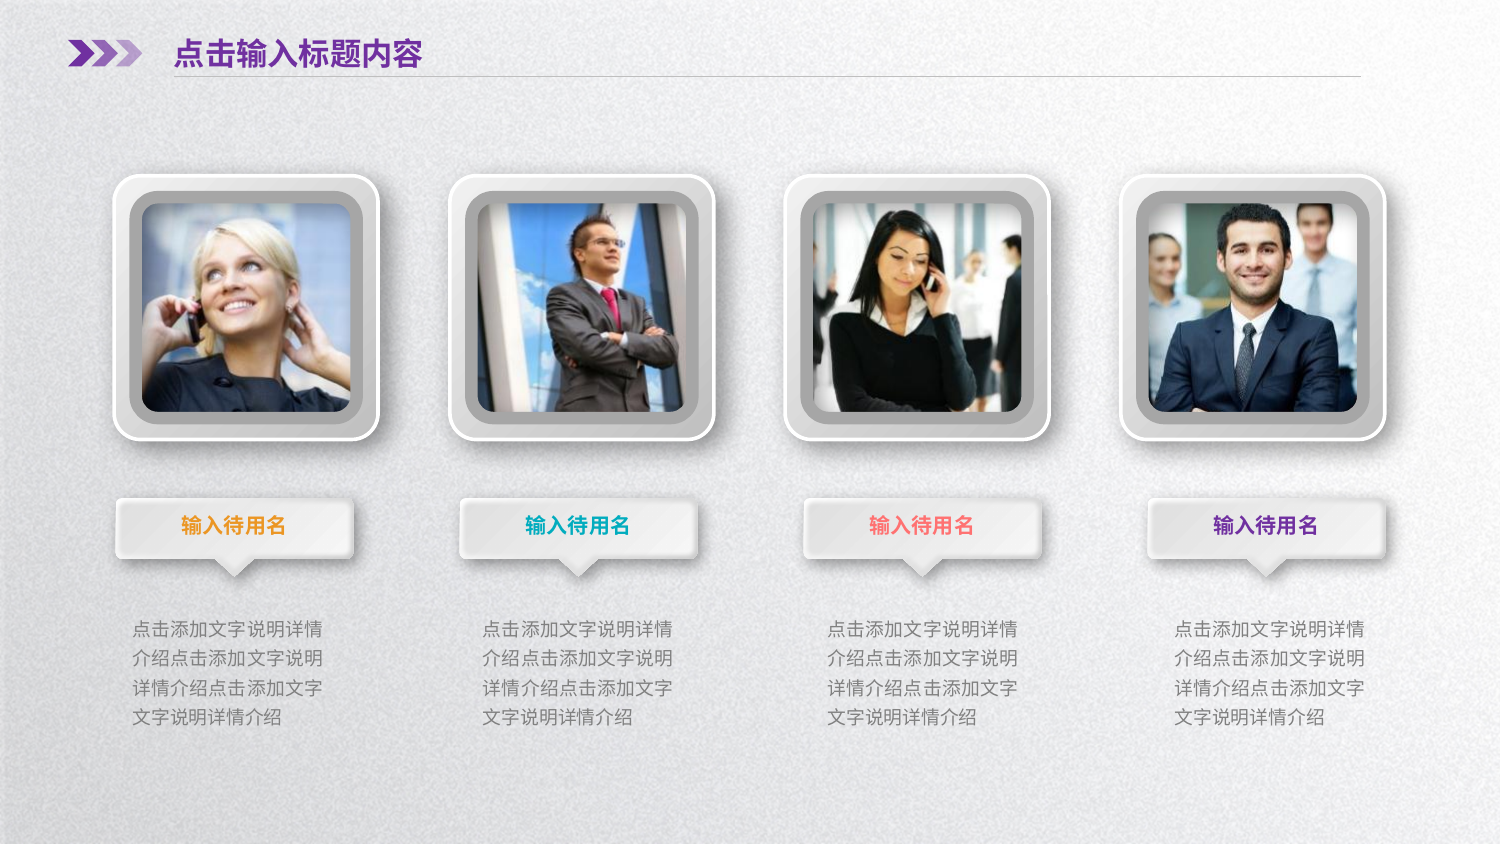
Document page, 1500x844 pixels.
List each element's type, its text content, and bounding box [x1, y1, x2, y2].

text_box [67, 39, 143, 67]
text_box 点击添加文字说明详情介绍点击添加文字说明详情介绍点击添加文字文字说明详情介绍 [1159, 603, 1380, 736]
text_box 点击输入标题内容 [165, 30, 440, 76]
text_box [1120, 175, 1386, 440]
text_box 点击添加文字说明详情介绍点击添加文字说明详情介绍点击添加文字文字说明详情介绍 [812, 603, 1033, 736]
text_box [785, 175, 1051, 440]
text_box 点击添加文字说明详情介绍点击添加文字说明详情介绍点击添加文字文字说明详情介绍 [468, 603, 689, 736]
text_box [1147, 498, 1386, 577]
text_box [449, 175, 714, 440]
picture [0, 0, 1500, 844]
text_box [459, 498, 698, 577]
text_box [803, 498, 1042, 577]
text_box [114, 175, 379, 440]
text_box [115, 498, 354, 577]
text_box 点击添加文字说明详情介绍点击添加文字说明详情介绍点击添加文字文字说明详情介绍 [117, 603, 338, 736]
